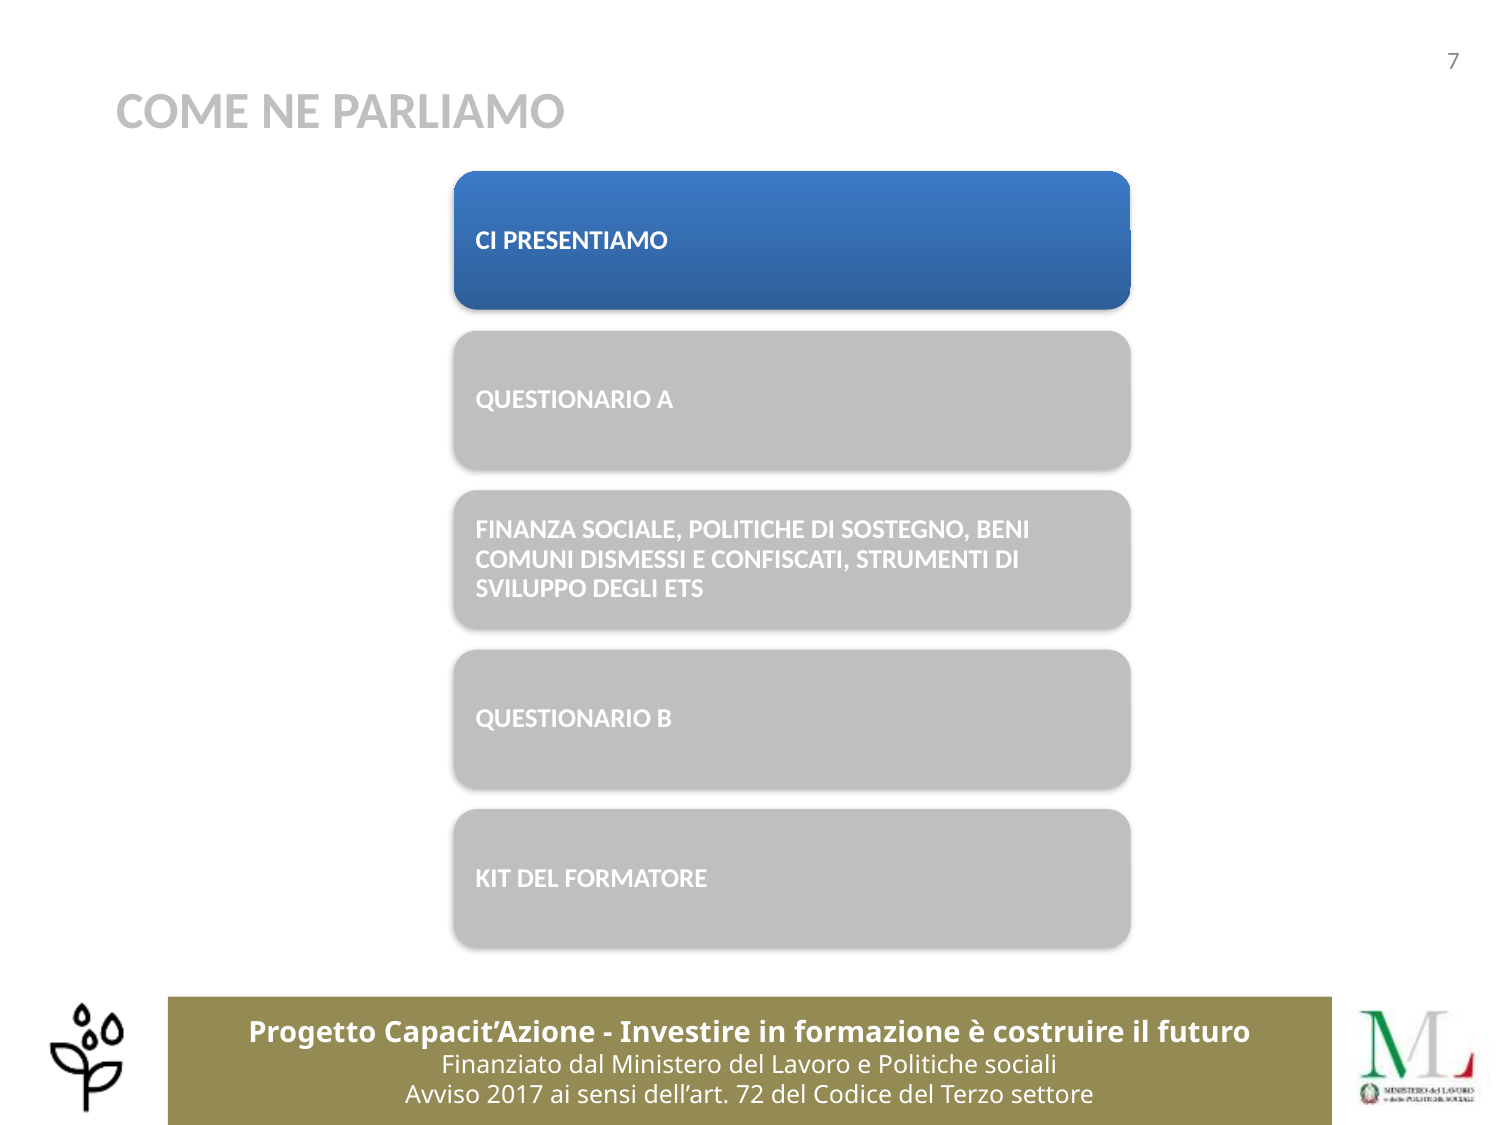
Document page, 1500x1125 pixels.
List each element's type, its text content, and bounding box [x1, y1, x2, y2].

text_box Progetto Capacit’Azione - Investire in formazione è costruire il futuro Finanziato dal Ministero del Lavoro e Politiche sociali Avviso 2017 ai sensi dell’art. 72 del Codice del Terzo settore [166, 994, 1334, 1125]
picture [1345, 1009, 1491, 1106]
text_box COME NE PARLIAMO [39, 69, 642, 159]
slide_number 7 [1124, 29, 1475, 90]
picture [47, 1002, 129, 1113]
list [453, 167, 1131, 952]
